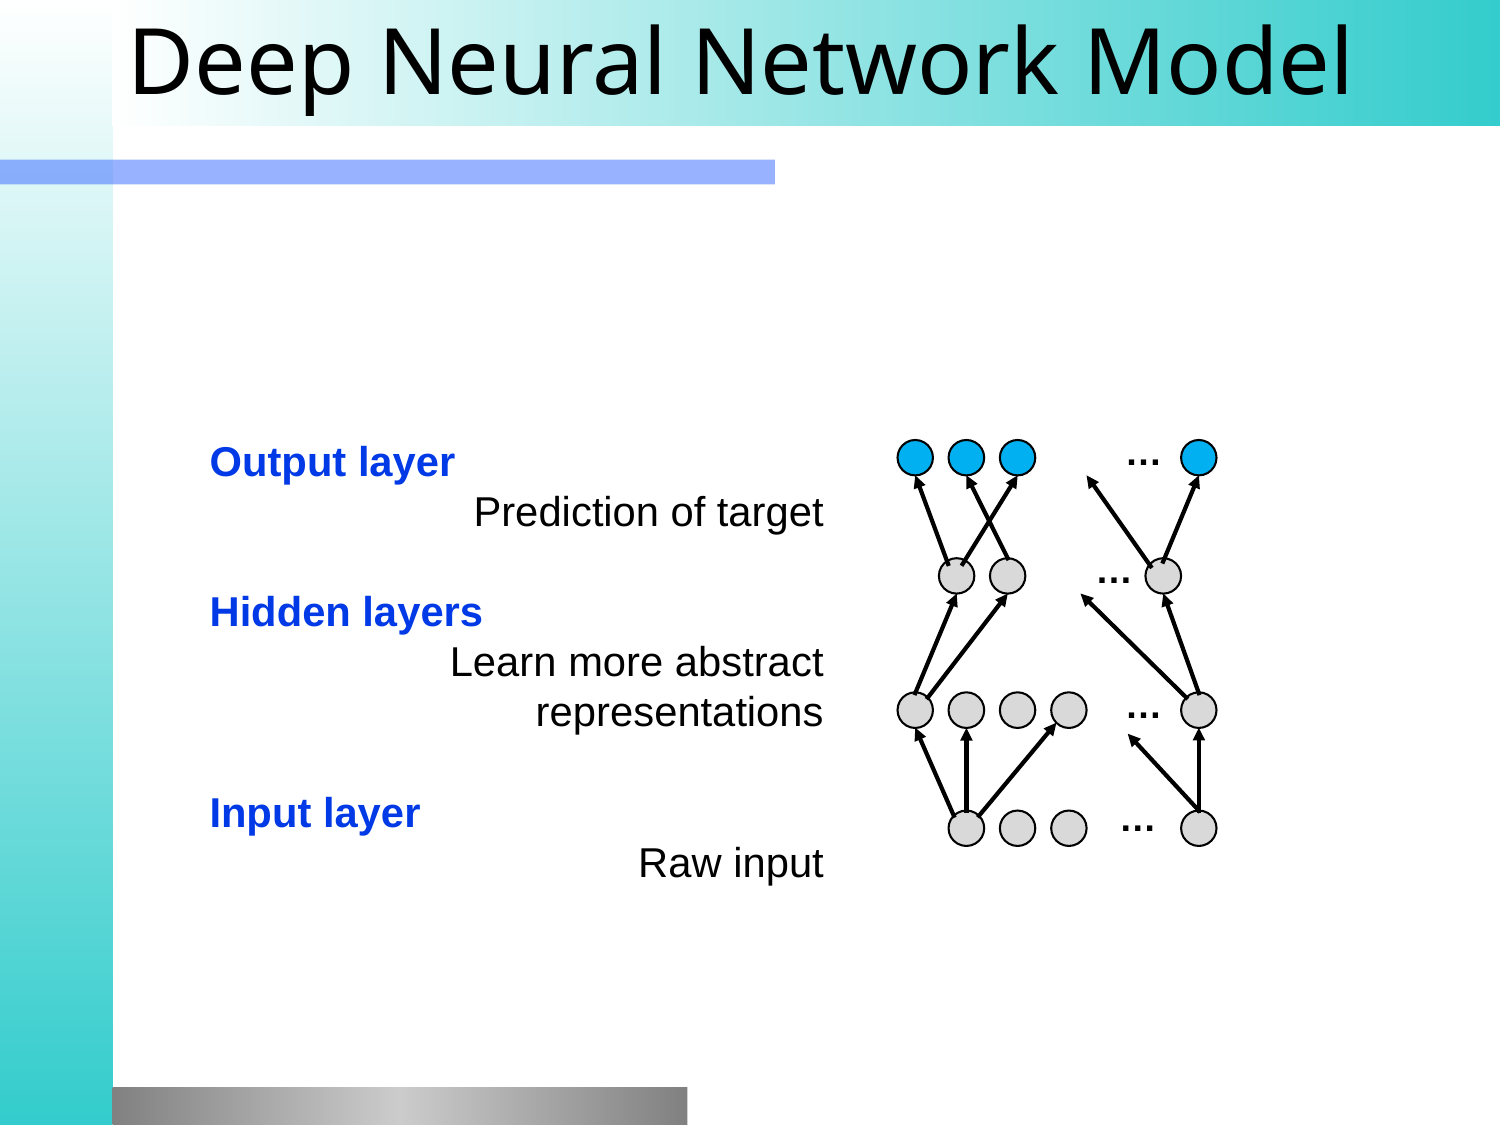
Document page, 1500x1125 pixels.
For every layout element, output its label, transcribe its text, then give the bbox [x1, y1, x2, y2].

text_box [897, 439, 1087, 847]
text_box Output layer Prediction of target Hidden layers Learn more abstract representations Input layer Raw input [194, 427, 839, 893]
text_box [1127, 733, 1195, 811]
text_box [1092, 593, 1187, 698]
text_box … [1110, 420, 1187, 478]
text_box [1086, 475, 1151, 567]
title Deep Neural Network Model [112, 0, 1500, 121]
text_box … [1092, 565, 1158, 592]
text_box [1182, 811, 1217, 846]
text_box [1187, 439, 1217, 476]
text_box … [1104, 786, 1182, 847]
text_box … [1110, 705, 1187, 733]
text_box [1162, 475, 1200, 562]
text_box [1158, 566, 1182, 591]
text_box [1187, 593, 1200, 694]
text_box [1187, 693, 1217, 728]
